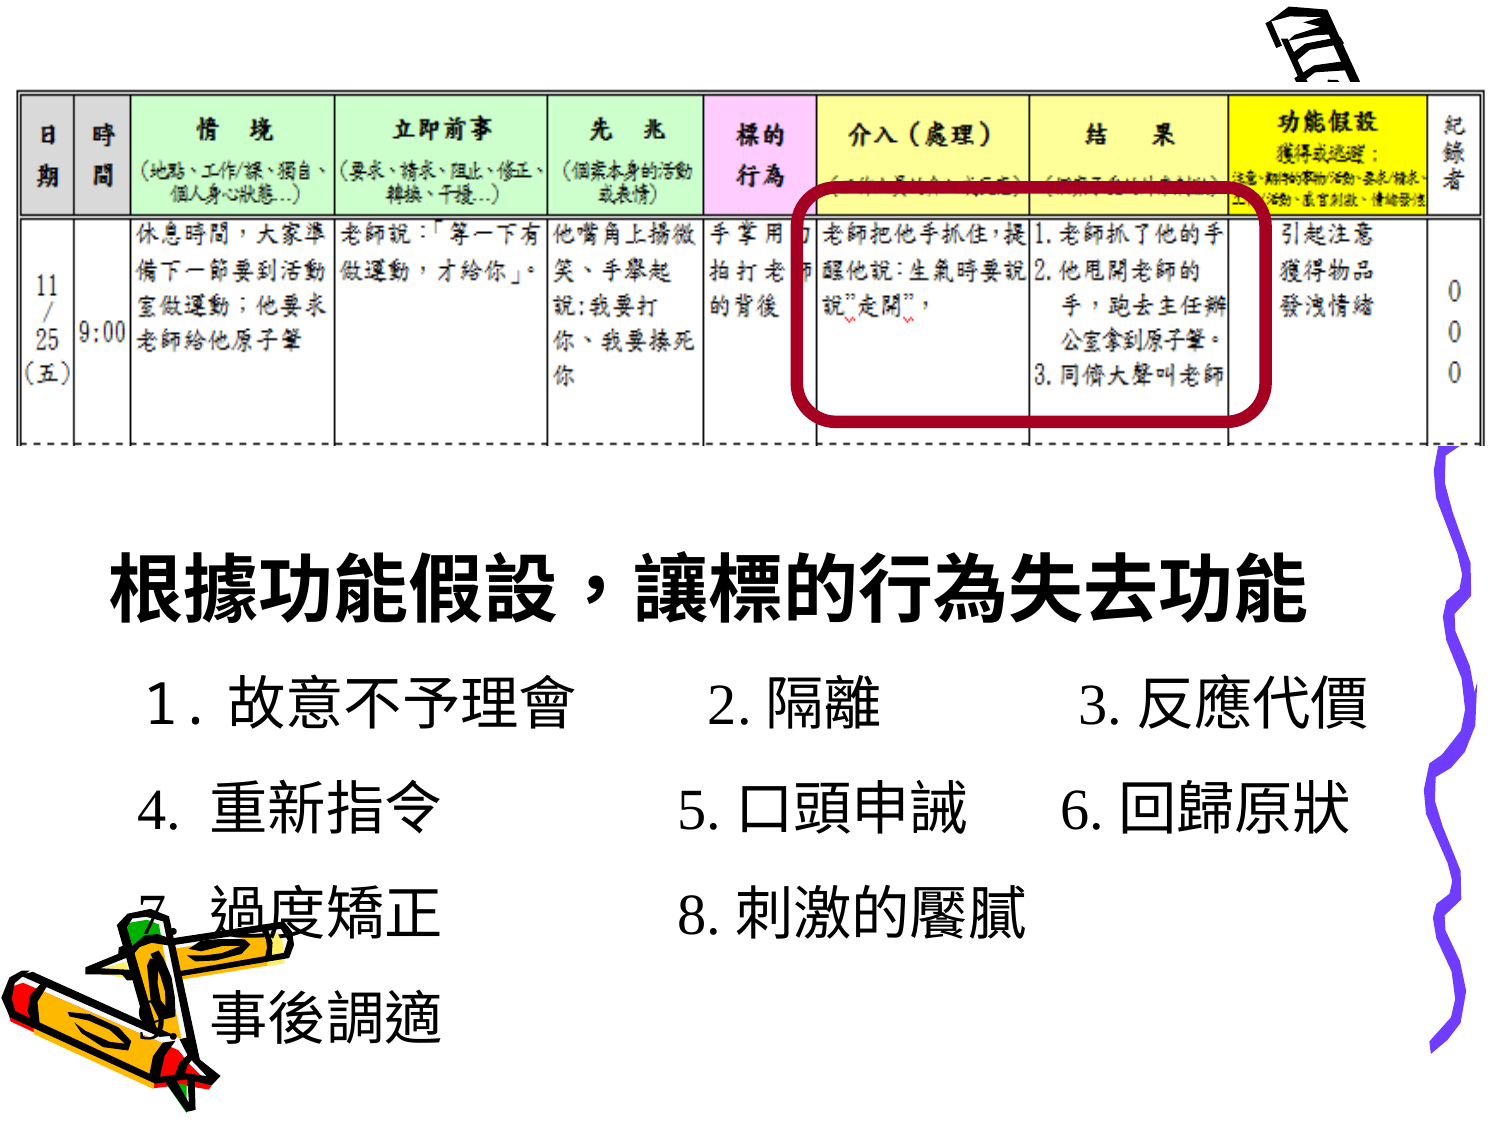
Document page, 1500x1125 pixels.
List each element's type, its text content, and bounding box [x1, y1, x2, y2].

picture [0, 81, 1500, 446]
text_box 根據功能假設，讓標的行為失去功能 1.故意不予理會 2.隔離 3.反應代價 4. 重新指令 5.口頭申誡 6.回歸原狀 7. 過度矯正 8.刺激的饜膩 9. 事後調適 [93, 488, 1418, 1125]
